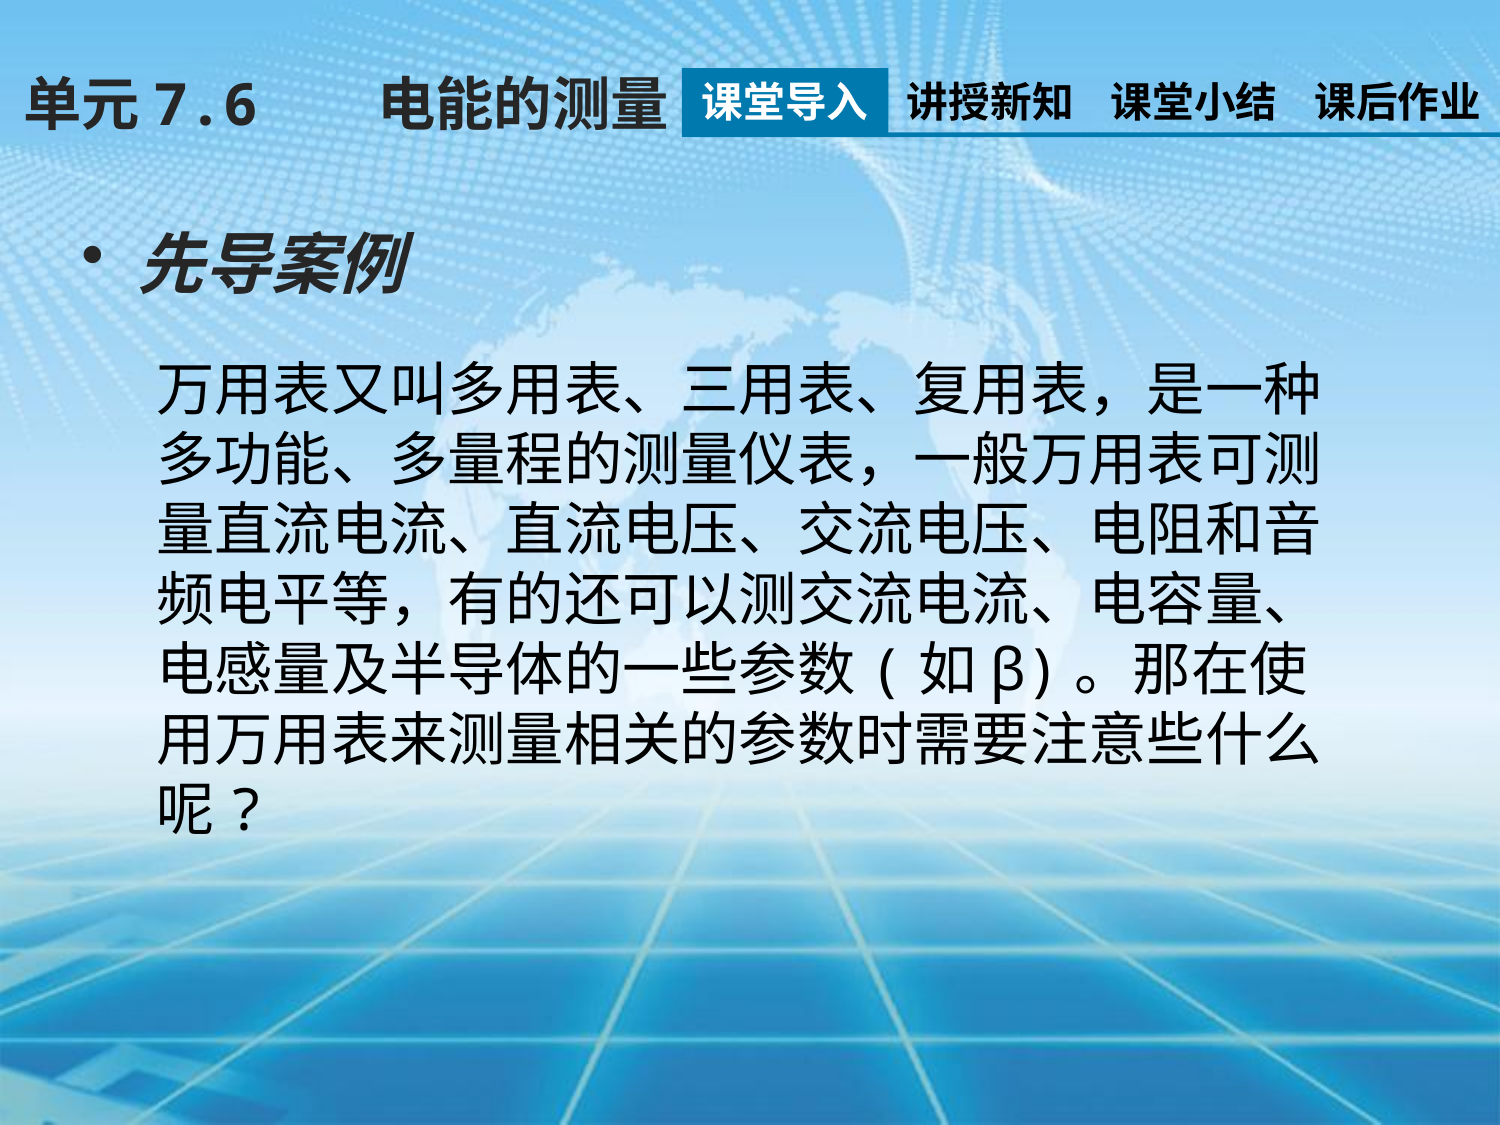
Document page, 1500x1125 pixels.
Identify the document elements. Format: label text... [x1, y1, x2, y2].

text_box 先导案例 [66, 214, 1417, 321]
picture [0, 0, 1500, 1125]
text_box 万用表又叫多用表、三用表、复用表，是一种多功能、多量程的测量仪表，一般万用表可测量直流电流、直流电压、交流电压、电阻和音频电平等，有的还可以测交流电流、电容量、电感量及半导体的一些参数(如β)。那在使用万用表来测量相关的参数时需要注意些什么呢? [141, 344, 1368, 850]
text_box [8, 59, 1500, 146]
